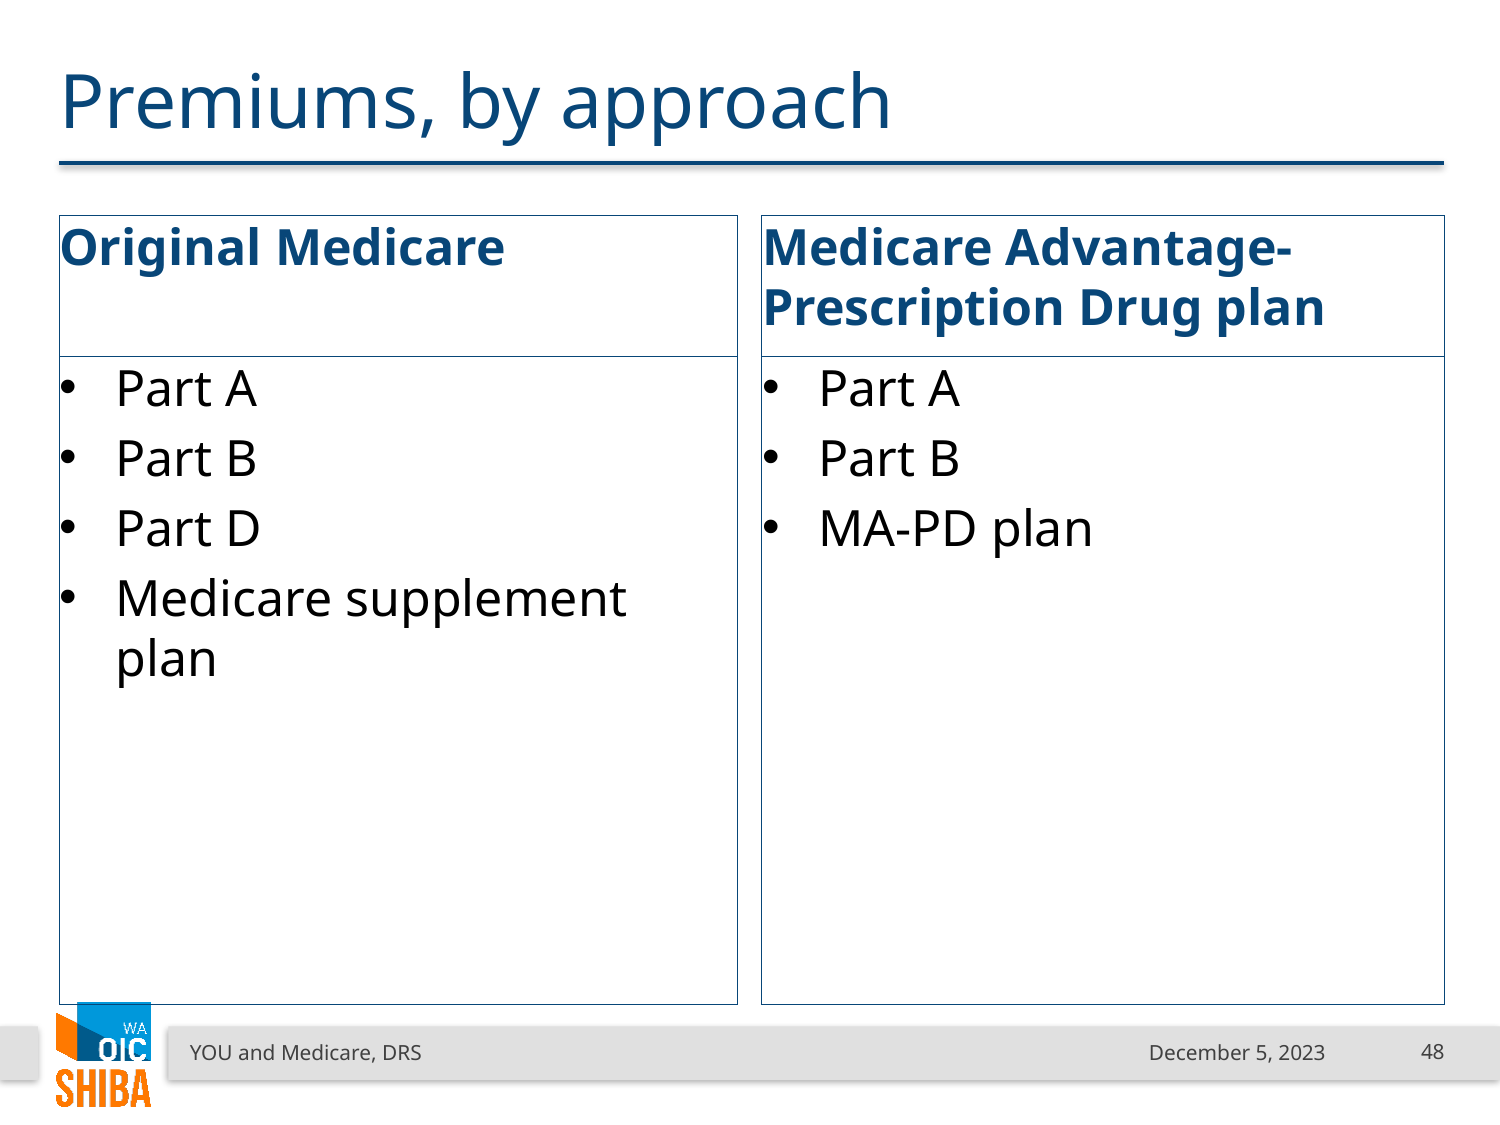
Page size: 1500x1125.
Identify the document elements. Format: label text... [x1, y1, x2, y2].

footer YOU and Medicare, DRS [190, 1035, 785, 1069]
picture [56, 1002, 151, 1107]
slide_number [975, 1035, 1326, 1069]
list Medicare Advantage-Prescription Drug plan [761, 215, 1445, 356]
list Original Medicare [59, 215, 738, 356]
list Part A Part B Part D Medicare supplement plan [59, 356, 738, 1005]
title Premiums, by approach [59, 53, 1445, 164]
slide_number 48 [1339, 1035, 1445, 1069]
list Part A Part B MA-PD plan [761, 356, 1445, 1005]
